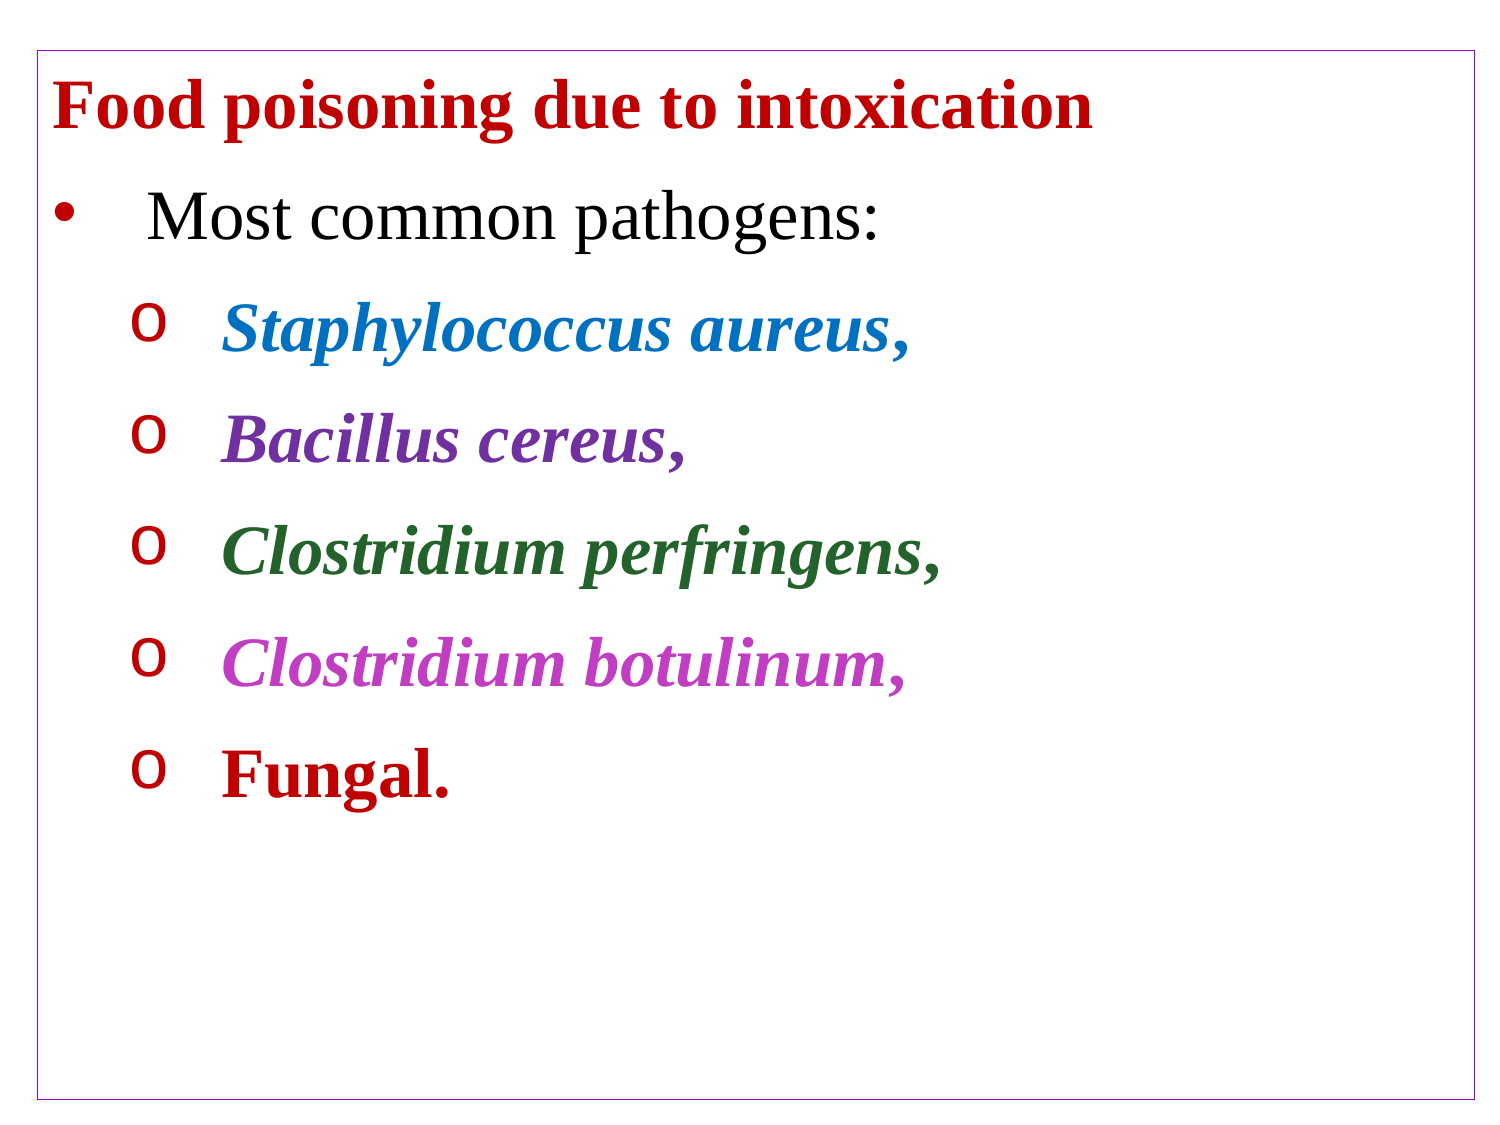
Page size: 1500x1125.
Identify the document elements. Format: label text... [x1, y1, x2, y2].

subtitle Food poisoning due to intoxication Most common pathogens: Staphylococcus aureus, Bacillus cereus, Clostridium perfringens, Clostridium botulinum, Fungal. [37, 50, 1475, 1100]
